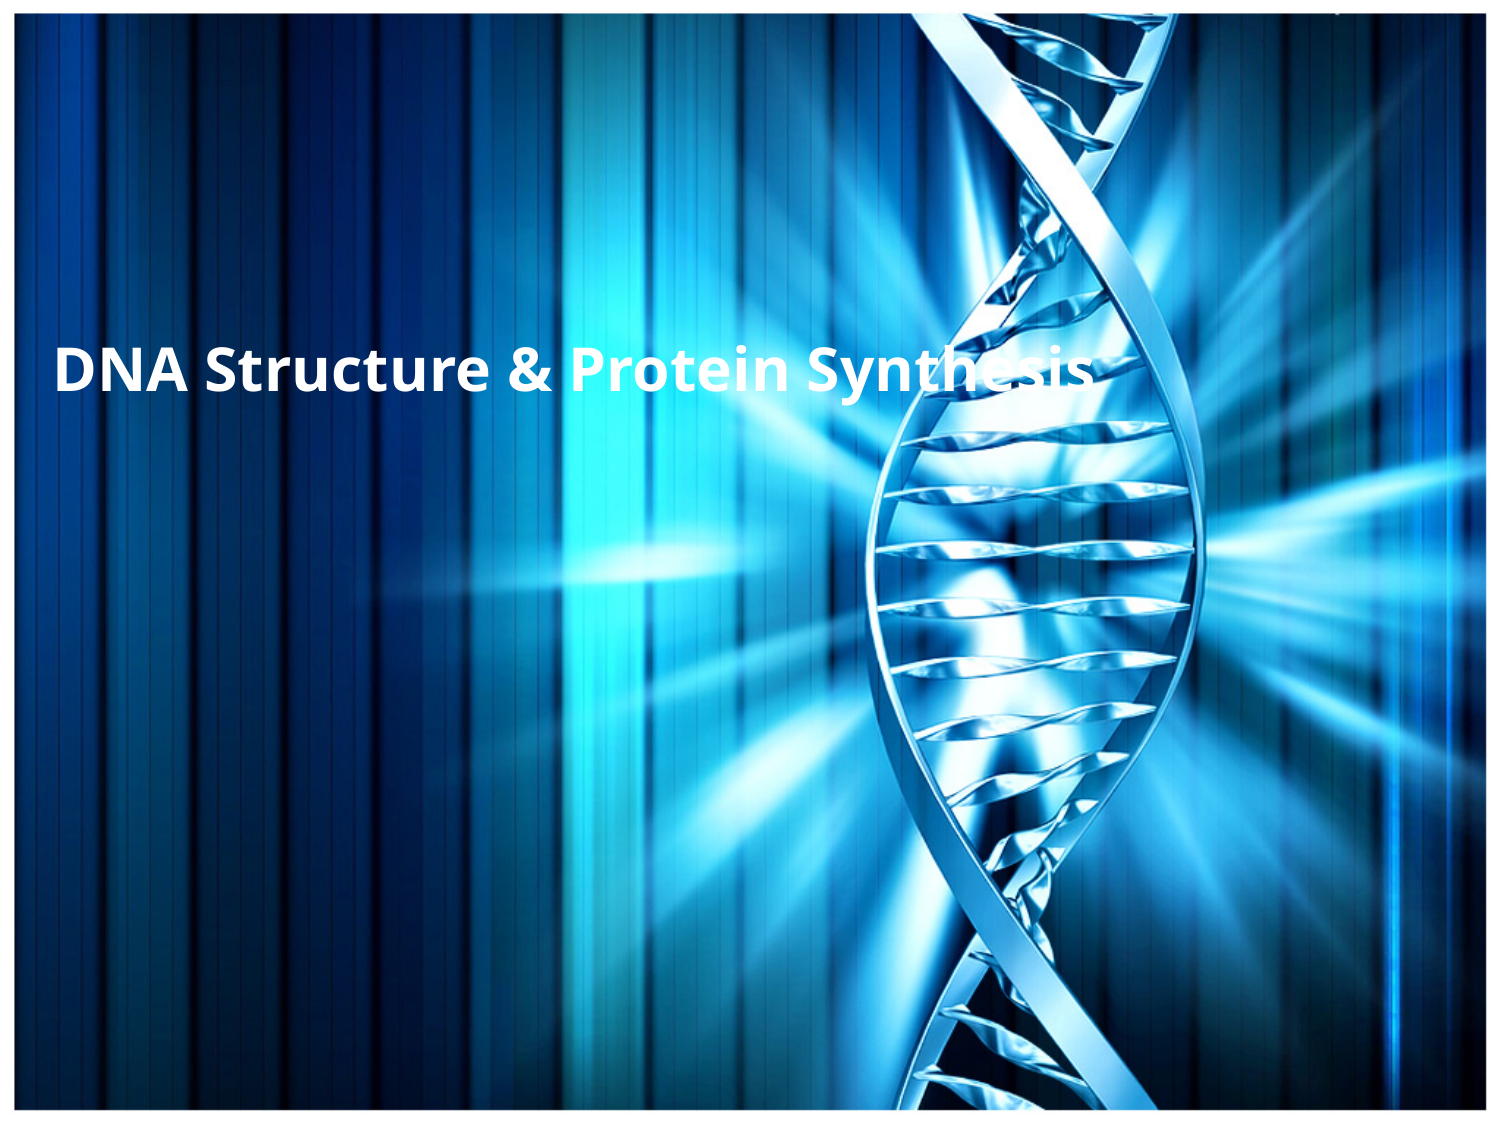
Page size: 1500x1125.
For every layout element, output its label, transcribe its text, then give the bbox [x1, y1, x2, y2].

title DNA Structure & Protein Synthesis [37, 299, 1313, 435]
picture [0, 0, 1500, 1125]
